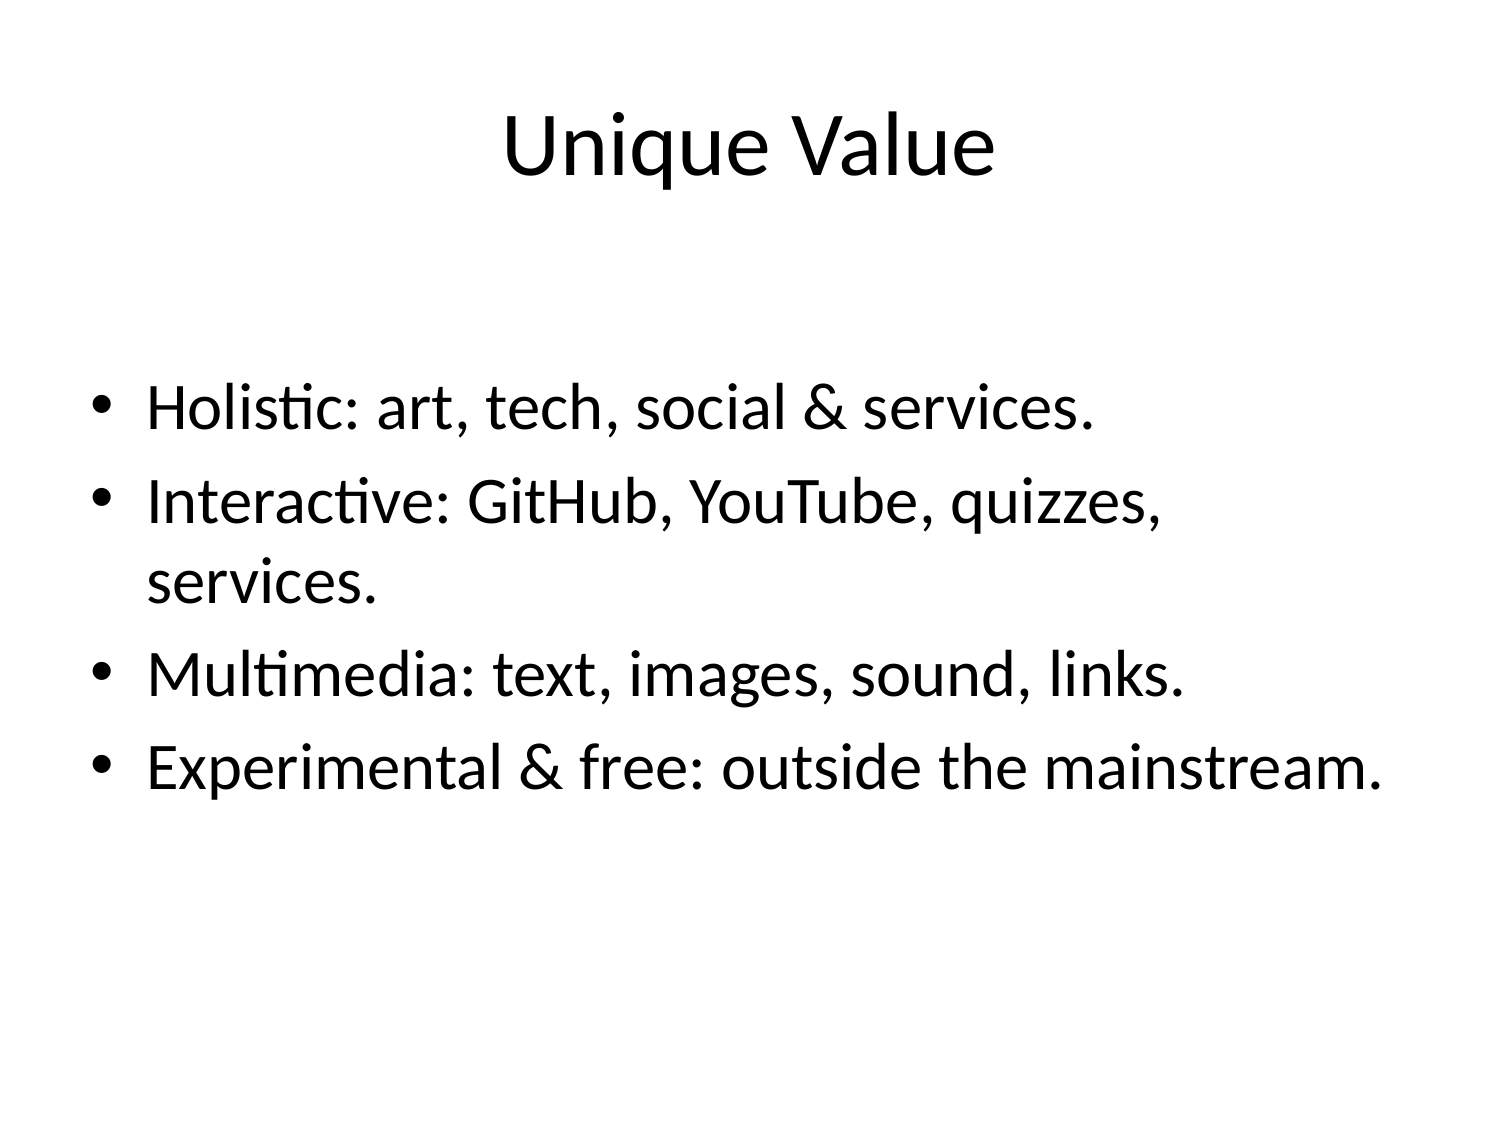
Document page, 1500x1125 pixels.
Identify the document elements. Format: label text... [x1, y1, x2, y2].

title Unique Value [75, 45, 1425, 233]
list Holistic: art, tech, social & services. Interactive: GitHub, YouTube, quizzes, services. Multimedia: text, images, sound, links. Experimental & free: outside the mainstream. [75, 262, 1425, 1005]
